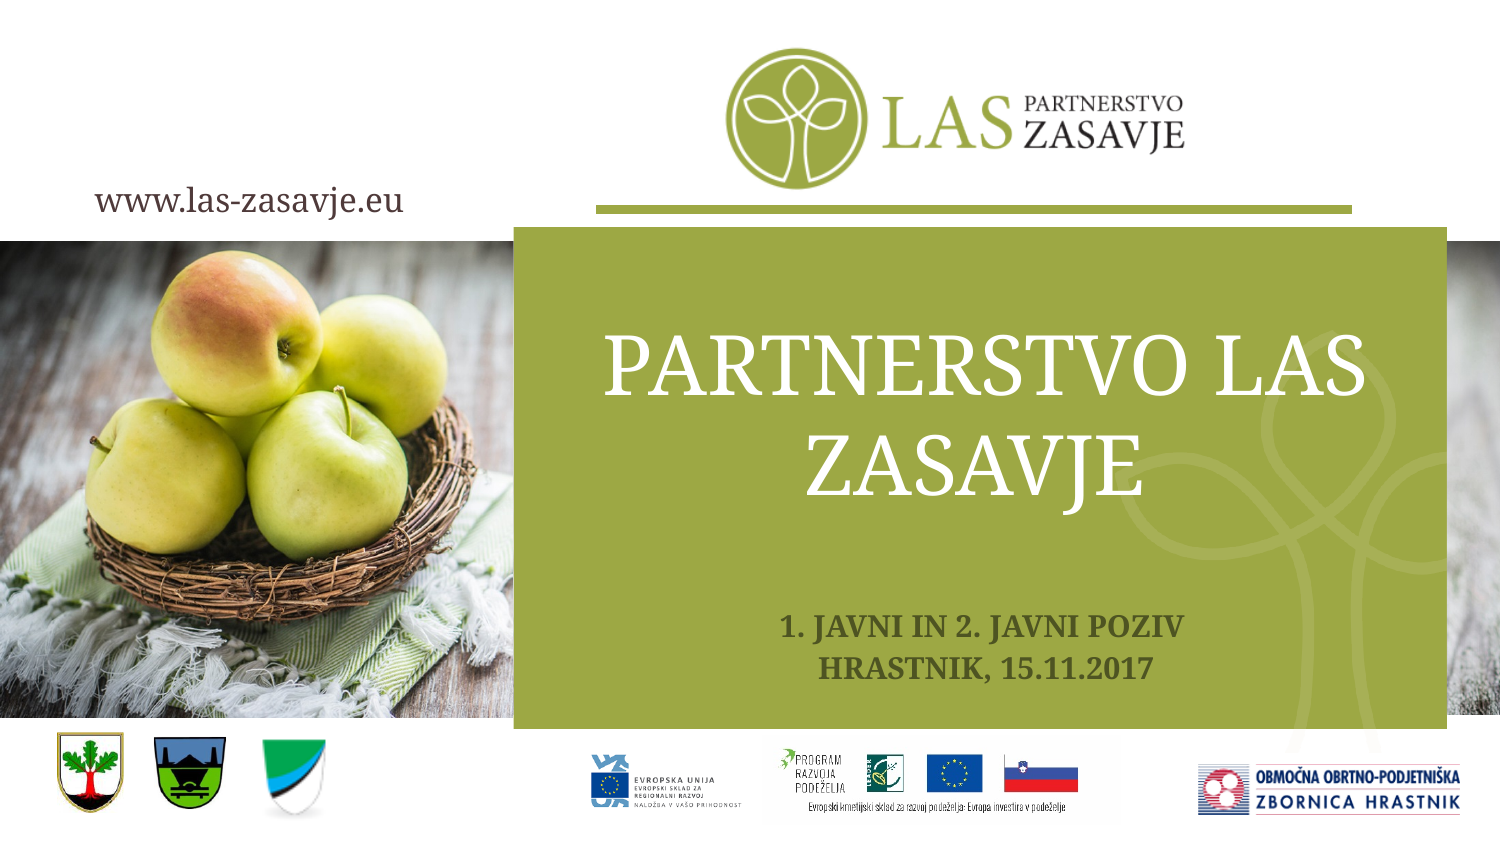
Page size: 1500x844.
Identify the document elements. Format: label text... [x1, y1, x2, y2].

picture [1198, 764, 1460, 815]
subtitle 1. JAVNI IN 2. JAVNI POZIV HRASTNIK, 15.11.2017 [584, 599, 1388, 694]
picture [690, 11, 1225, 228]
picture [252, 731, 348, 830]
picture [0, 241, 514, 718]
picture [52, 729, 127, 816]
picture [152, 735, 227, 810]
picture [1446, 241, 1500, 715]
title PARTNERSTVO LAS ZASAVJE [584, 261, 1388, 564]
picture [552, 732, 1121, 834]
